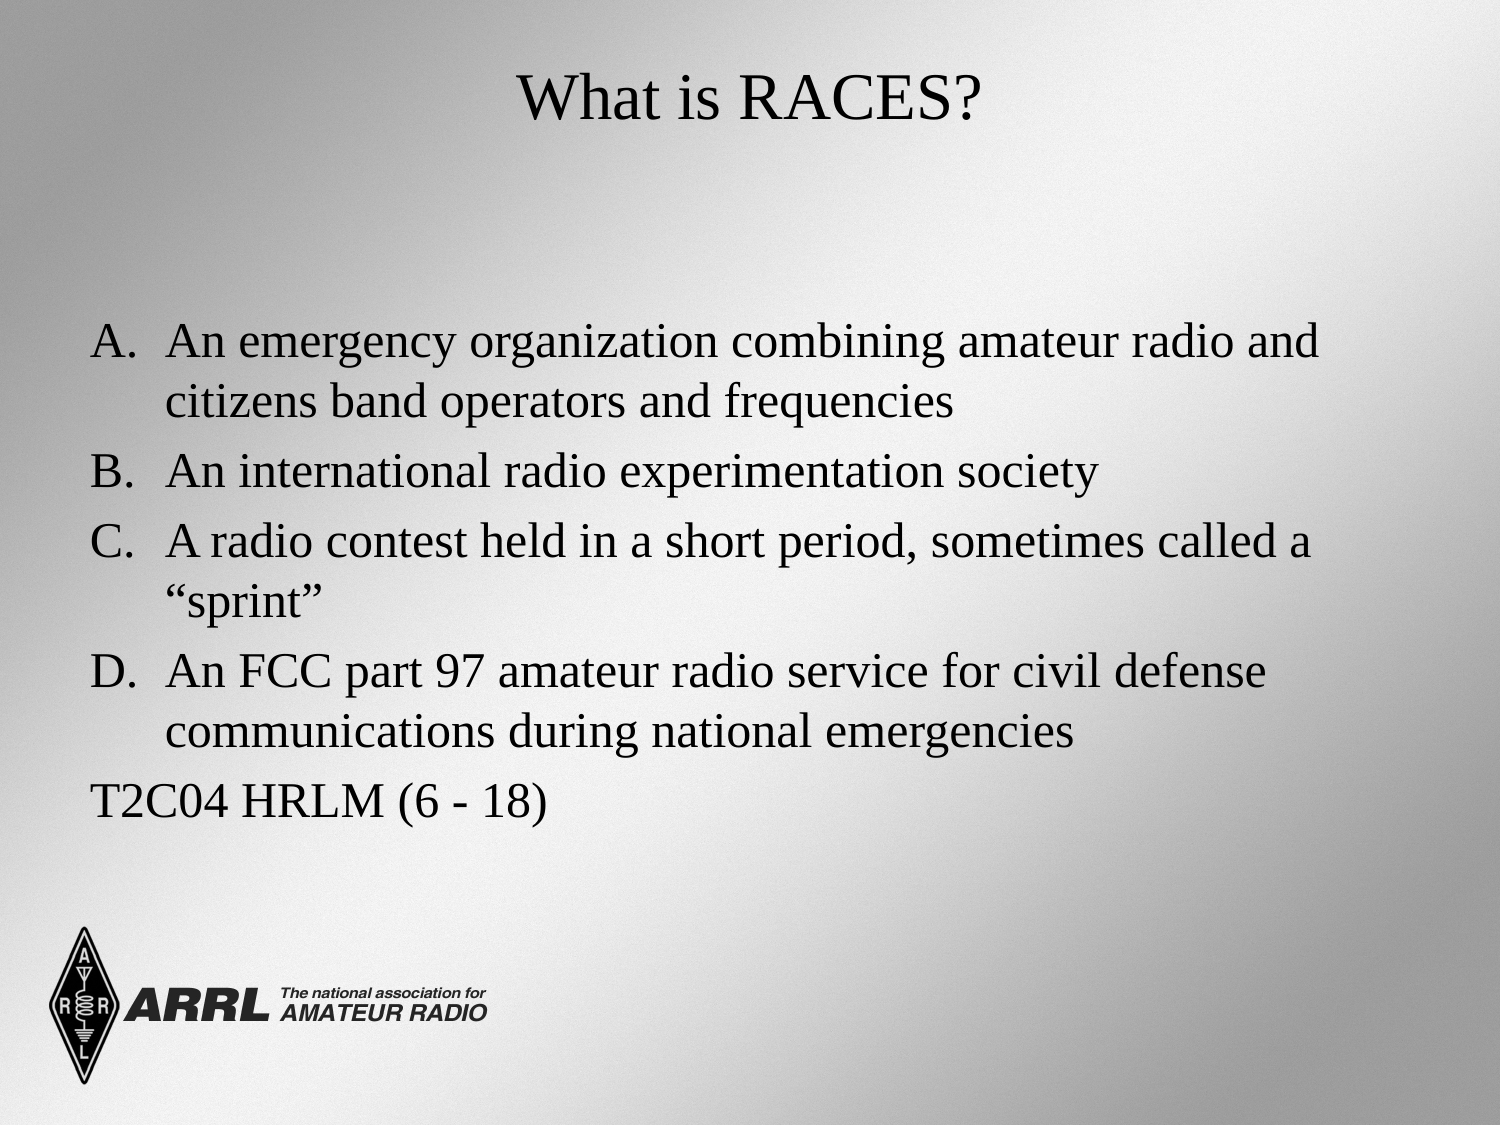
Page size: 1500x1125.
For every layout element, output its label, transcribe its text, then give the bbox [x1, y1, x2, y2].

title What is RACES? [75, 45, 1425, 233]
picture [0, 0, 1500, 1125]
list An emergency organization combining amateur radio and citizens band operators and frequencies An international radio experimentation society A radio contest held in a short period, sometimes called a “sprint” An FCC part 97 amateur radio service for civil defense communications during national emergencies T2C04 HRLM (6 - 18) [75, 299, 1425, 1005]
